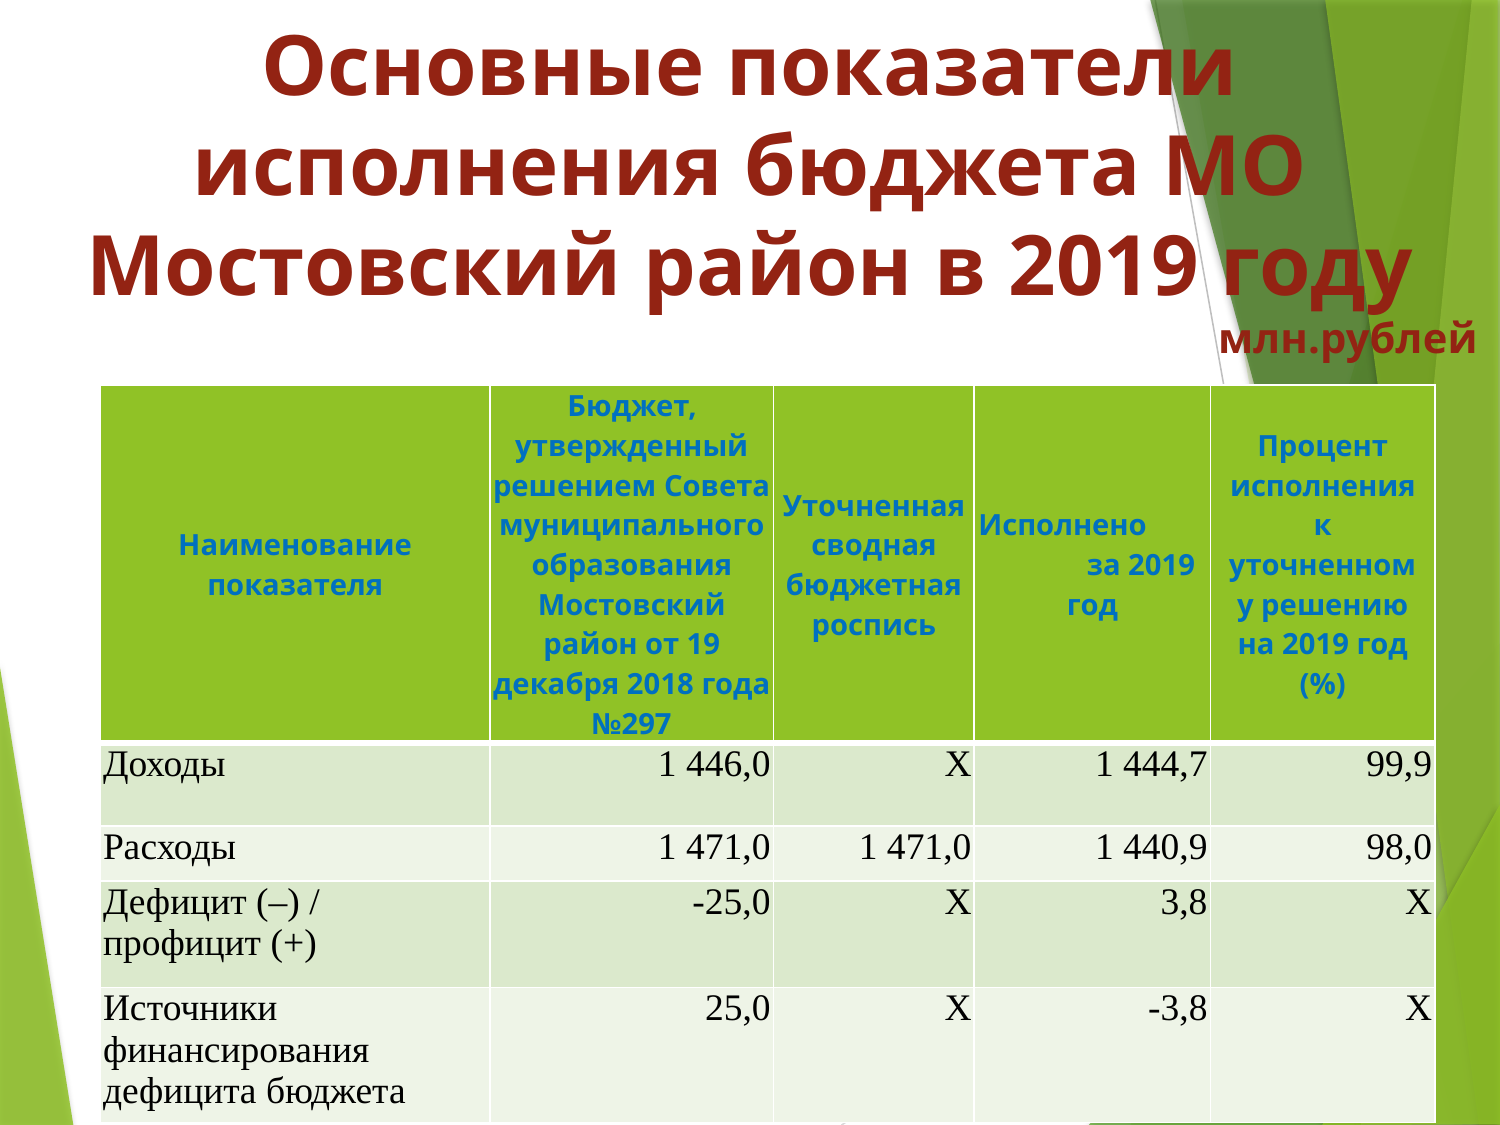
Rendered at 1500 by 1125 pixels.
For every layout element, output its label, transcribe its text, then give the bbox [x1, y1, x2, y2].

table_cell Х [774, 882, 973, 987]
table_cell -25,0 [491, 882, 773, 987]
text_box Основные показатели исполнения бюджета МО Мостовский район в 2019 году млн.рублей [7, 4, 1493, 370]
table_cell 98,0 [1211, 827, 1434, 880]
table_header Уточненная сводная бюджетная роспись [774, 386, 973, 740]
table_cell 1 444,7 [975, 746, 1210, 825]
table_cell Источники финансирования дефицита бюджета [101, 988, 489, 1122]
table_header Наименование показателя [101, 386, 489, 740]
table_cell Х [1211, 882, 1434, 987]
table_cell 1 440,9 [975, 827, 1210, 880]
table_header Бюджет, утвержденный решением Совета муниципального образования Мостовский район от 19 декабря 2018 года №297 [491, 386, 773, 740]
table_cell Дефицит (–) / профицит (+) [101, 882, 489, 987]
table_cell Доходы [101, 746, 489, 825]
table_cell Х [1211, 988, 1434, 1122]
table_cell 1 446,0 [491, 746, 773, 825]
table_cell 25,0 [491, 988, 773, 1122]
table_cell Х [774, 746, 973, 825]
table_header Исполнено за 2019 год [975, 386, 1210, 740]
table_cell 3,8 [975, 882, 1210, 987]
table_cell -3,8 [975, 988, 1210, 1122]
table_cell 1 471,0 [774, 827, 973, 880]
table_cell Расходы [101, 827, 489, 880]
table_cell Х [774, 988, 973, 1122]
table_cell 99,9 [1211, 746, 1434, 825]
table_header Процент исполнения к уточненному решению на 2019 год (%) [1211, 386, 1434, 740]
table_cell 1 471,0 [491, 827, 773, 880]
